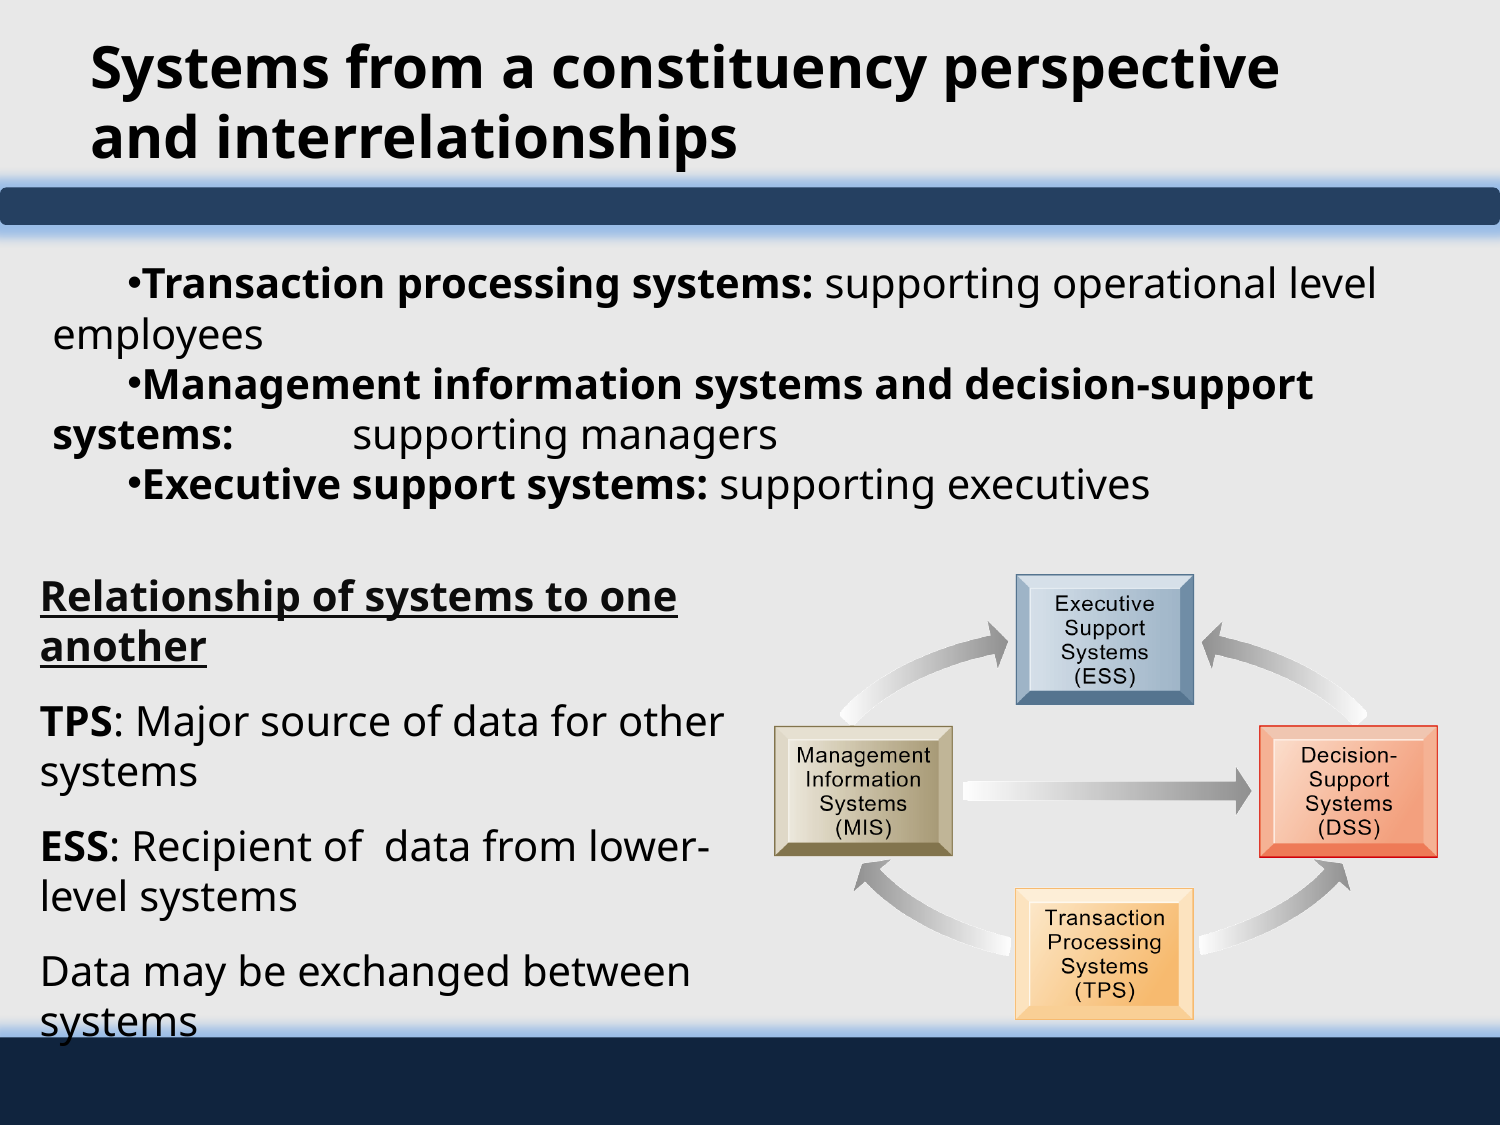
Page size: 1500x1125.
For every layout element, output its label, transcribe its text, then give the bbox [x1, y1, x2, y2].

text_box Transaction processing systems: supporting operational level employees Management information systems and decision-support systems: supporting managers Executive support systems: supporting executives [37, 249, 1463, 515]
title Systems from a constituency perspective and interrelationships [74, 24, 1426, 176]
text_box [118, 32, 1382, 119]
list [774, 574, 1438, 1020]
text_box Relationship of systems to one another TPS: Major source of data for other systems ESS: Recipient of data from lower-level systems Data may be exchanged between systems [24, 562, 763, 1053]
